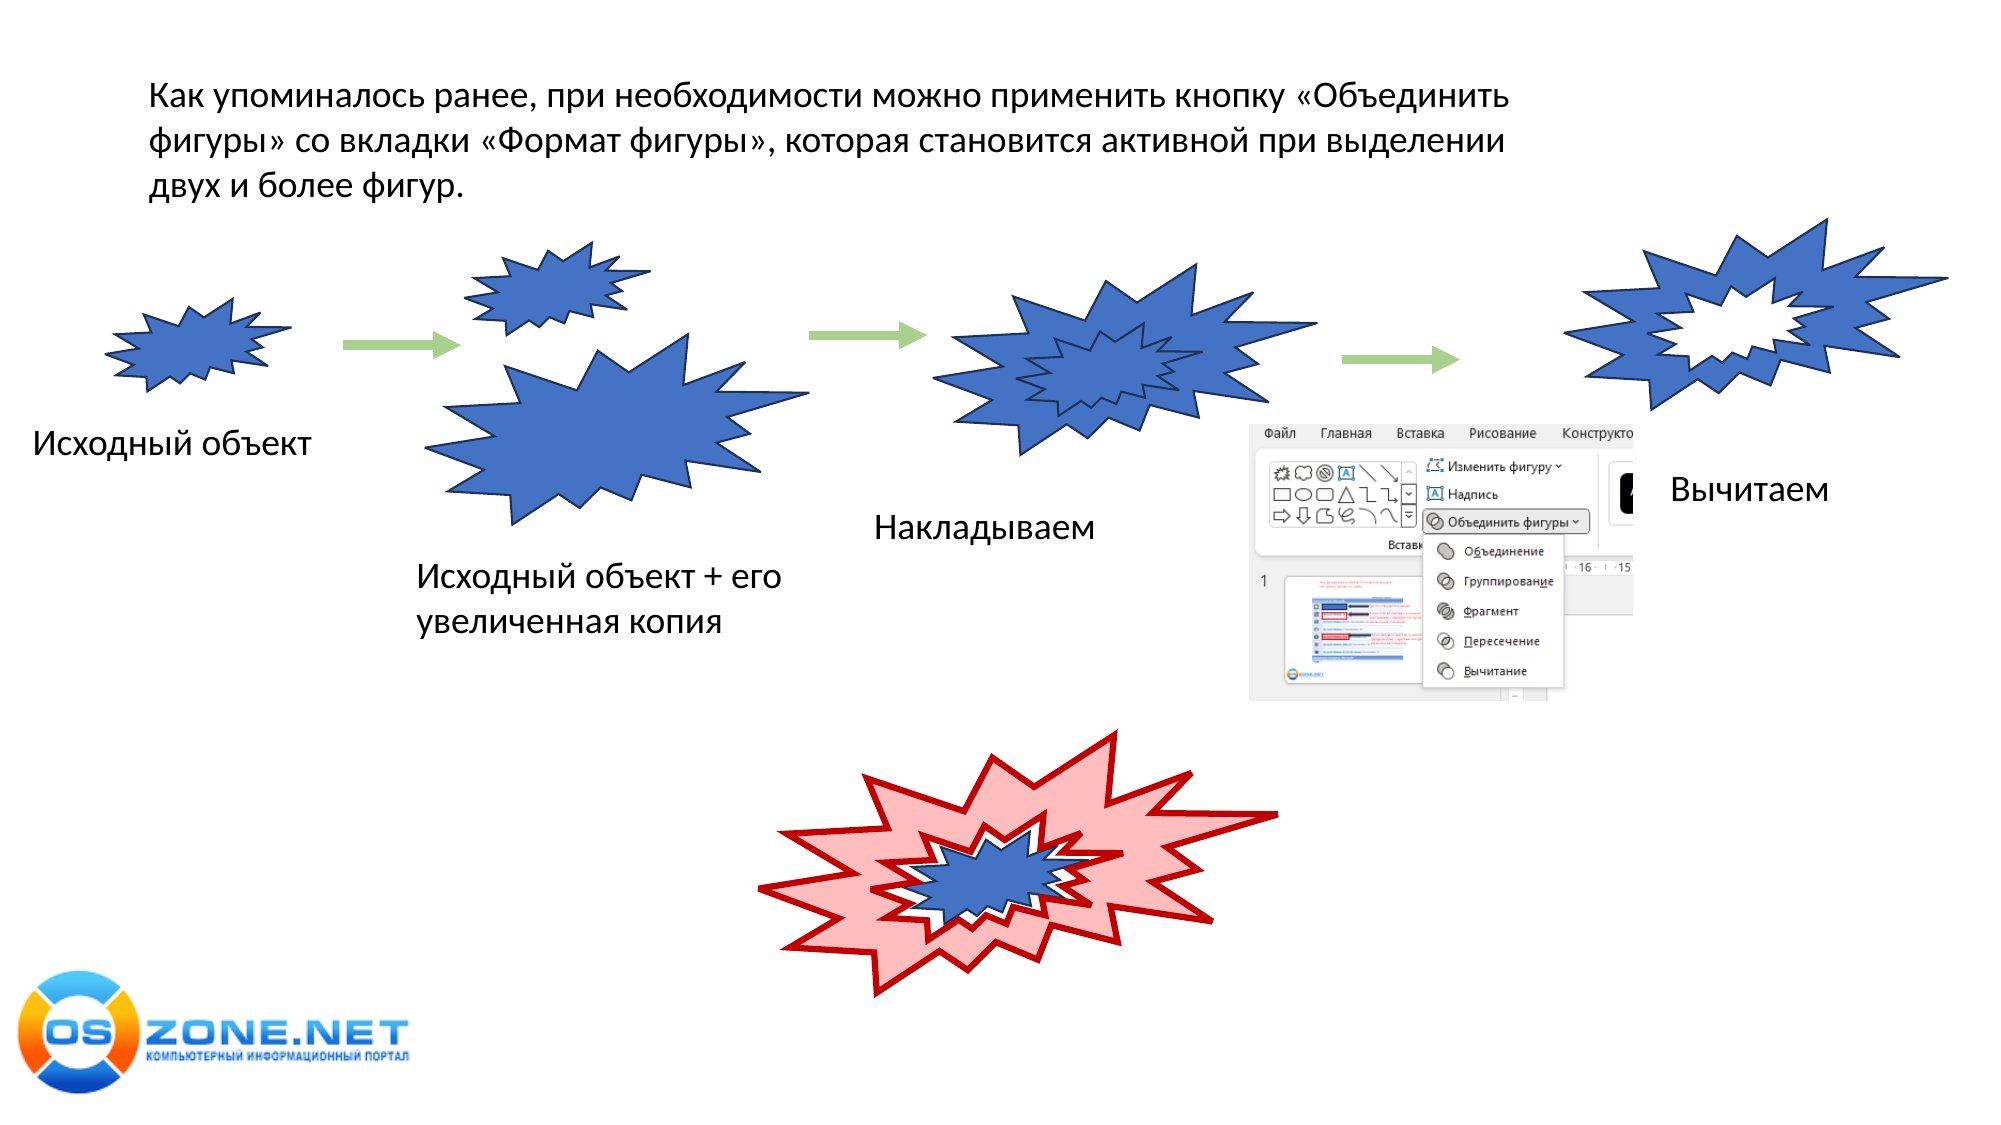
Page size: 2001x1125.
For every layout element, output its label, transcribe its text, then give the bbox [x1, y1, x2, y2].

text_box [104, 296, 292, 394]
text_box [1563, 217, 1949, 412]
text_box [901, 829, 1089, 926]
text_box [1015, 321, 1203, 418]
text_box Исходный объект + его увеличенная копия [401, 543, 933, 649]
text_box Накладываем [859, 495, 1249, 555]
text_box [758, 733, 1279, 995]
picture [1249, 424, 1633, 701]
text_box Как упоминалось ранее, при необходимости можно применить кнопку «Объединить фигуры» со вкладки «Формат фигуры», которая становится активной при выделении двух и более фигур. [134, 62, 1564, 212]
picture [0, 954, 444, 1125]
text_box [442, 332, 810, 527]
text_box [463, 240, 652, 338]
text_box Вычитаем [1655, 456, 2000, 517]
text_box Исходный объект [18, 410, 550, 471]
text_box [932, 262, 1318, 457]
